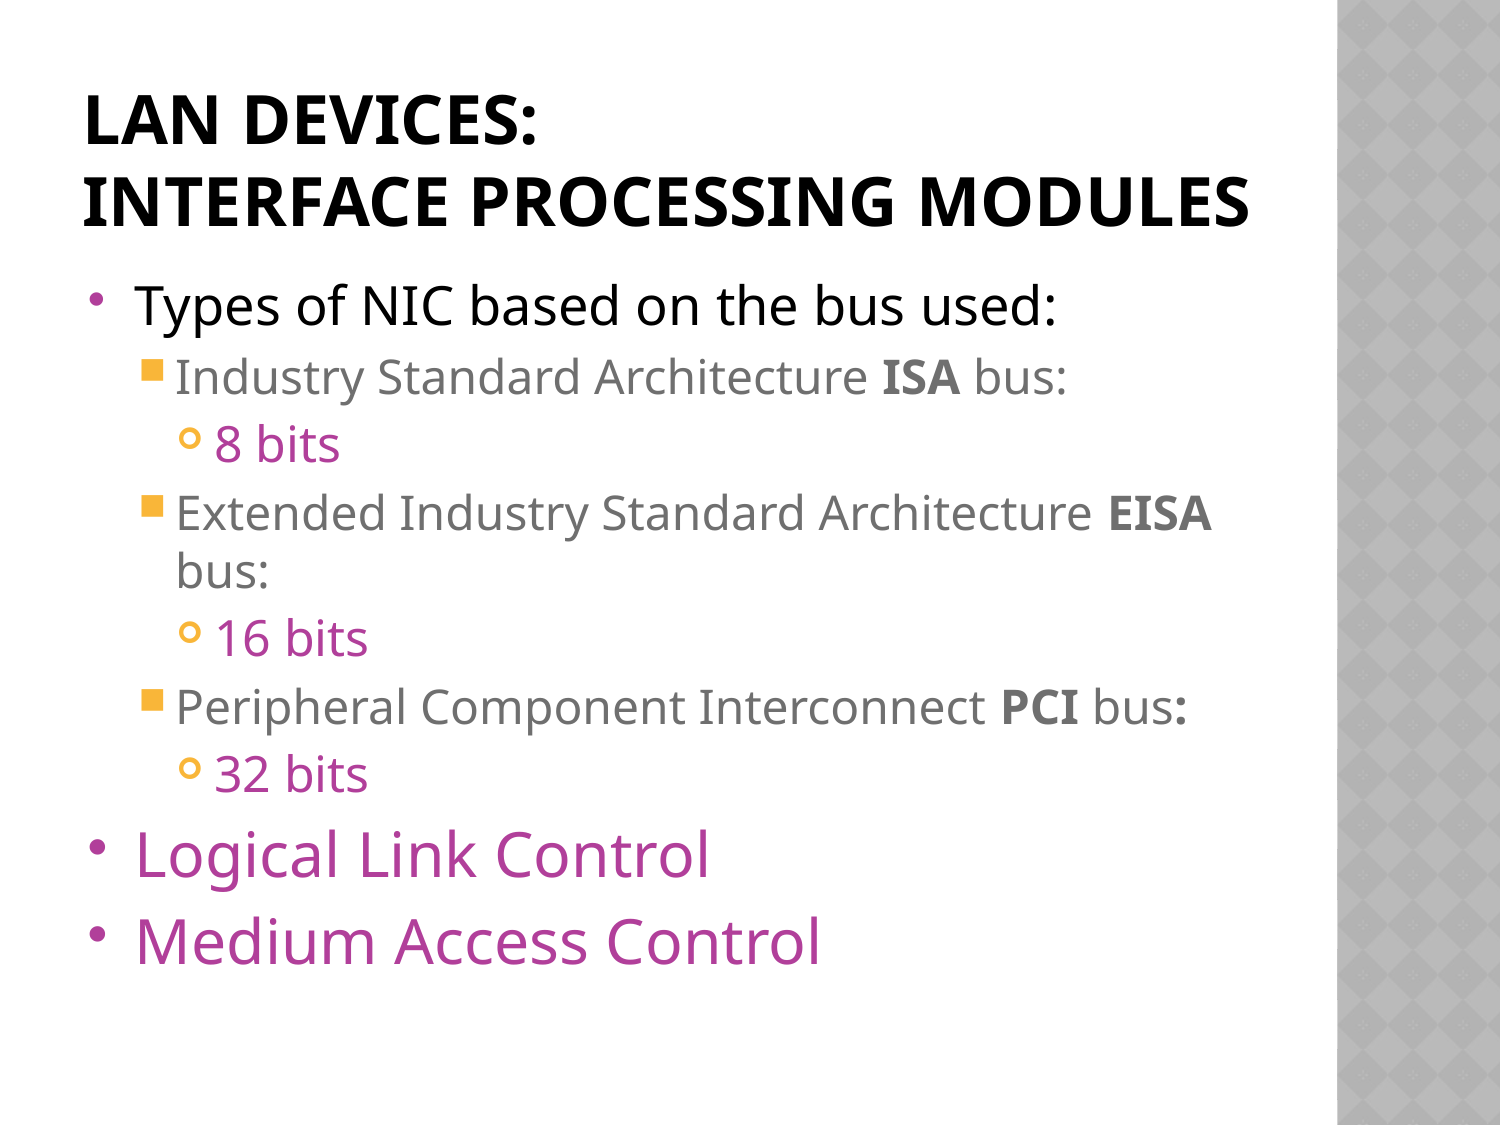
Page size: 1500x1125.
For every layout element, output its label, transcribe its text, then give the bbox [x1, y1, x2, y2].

title LAN devices: interface processing Modules [75, 52, 1263, 240]
list Types of NIC based on the bus used: Industry Standard Architecture ISA bus: 8 bits Extended Industry Standard Architecture EISA bus: 16 bits Peripheral Component Interconnect PCI bus: 32 bits Logical Link Control Medium Access Control [75, 264, 1263, 1059]
